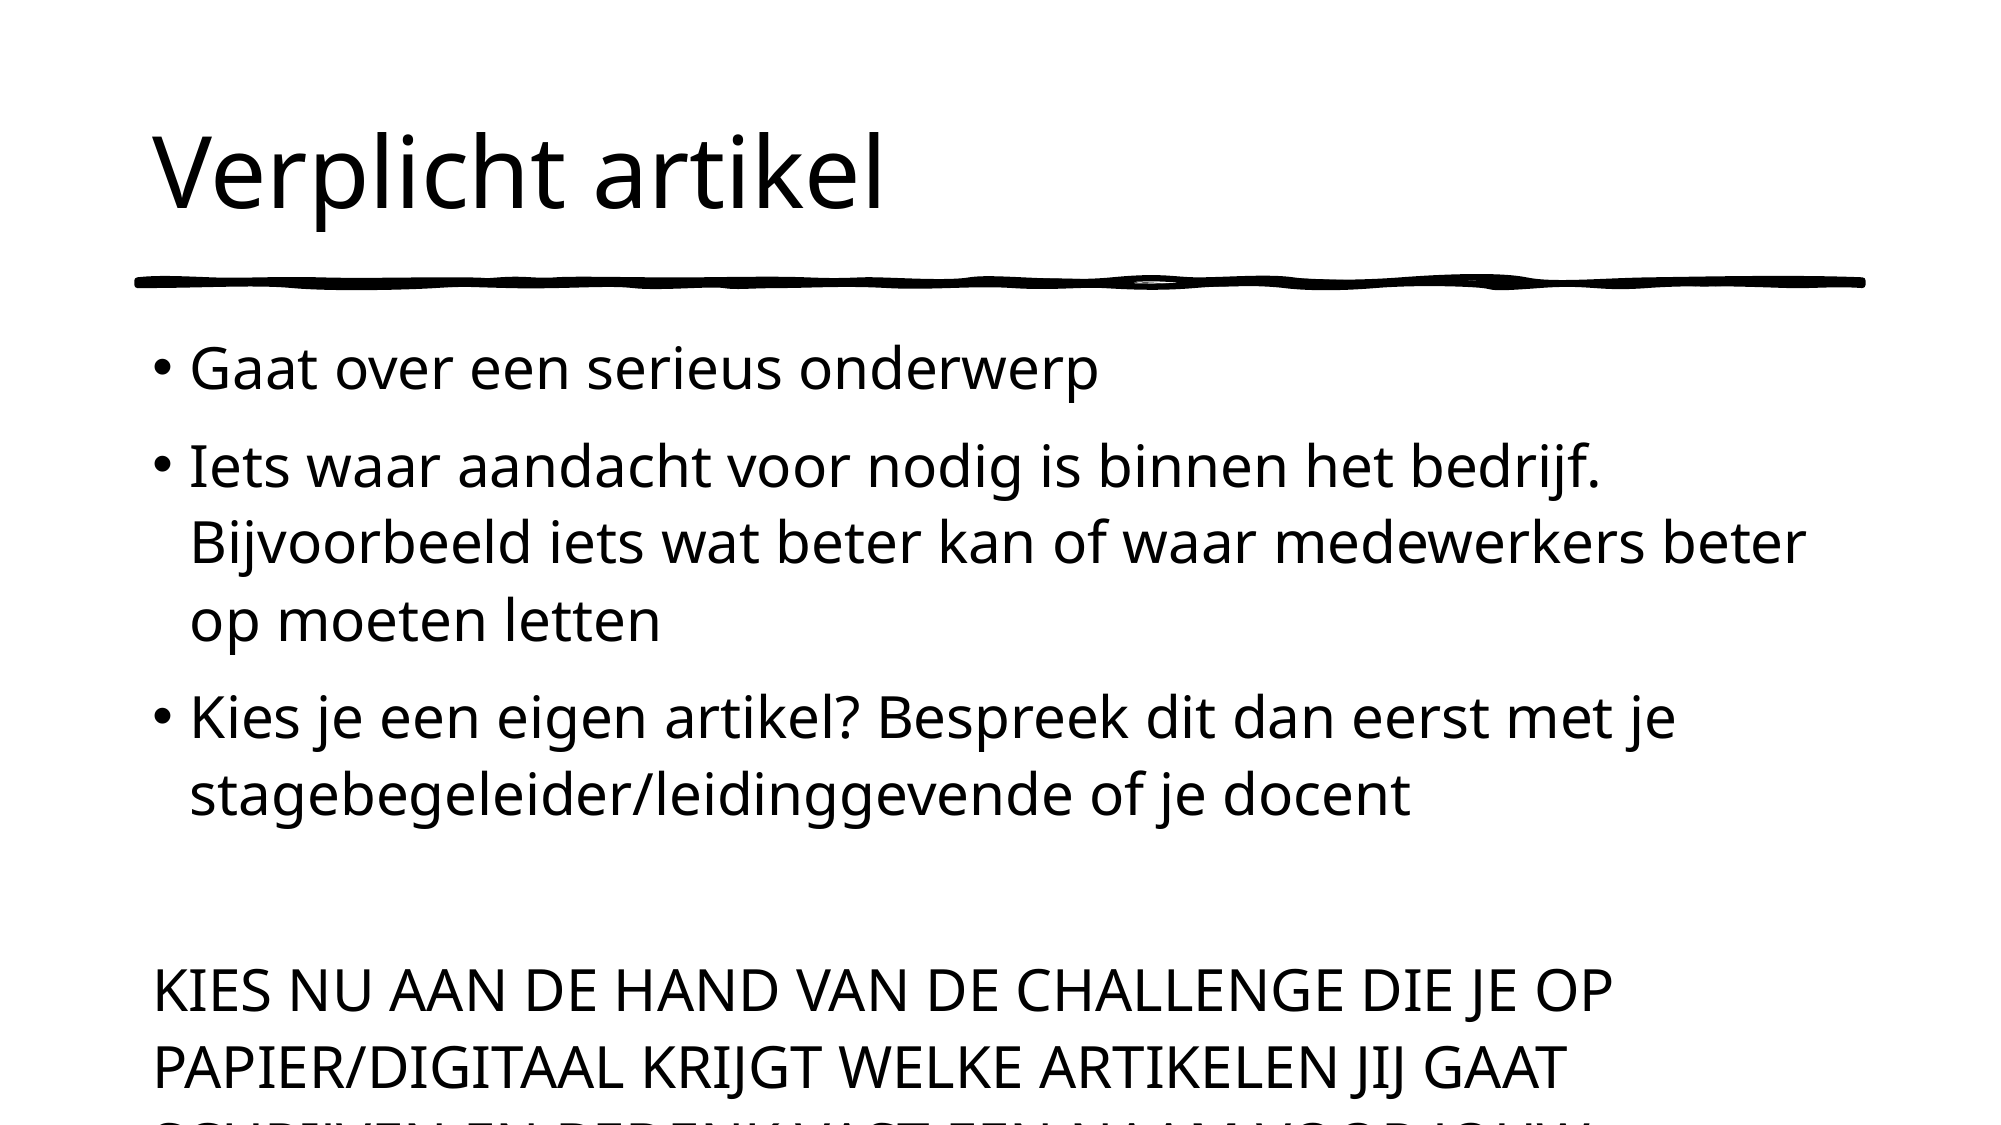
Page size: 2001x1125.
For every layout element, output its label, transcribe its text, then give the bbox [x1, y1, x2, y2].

title Verplicht artikel [137, 59, 1863, 278]
list Gaat over een serieus onderwerp Iets waar aandacht voor nodig is binnen het bedrijf. Bijvoorbeeld iets wat beter kan of waar medewerkers beter op moeten letten Kies je een eigen artikel? Bespreek dit dan eerst met je stagebegeleider/leidinggevende of je docent KIES NU AAN DE HAND VAN DE CHALLENGE DIE JE OP PAPIER/DIGITAAL KRIJGT WELKE ARTIKELEN JIJ GAAT SCHRIJVEN EN BEDENK VAST EEN NAAM VOOR JOUW MEDEWERKERSMAGAZINE [137, 316, 1863, 1014]
